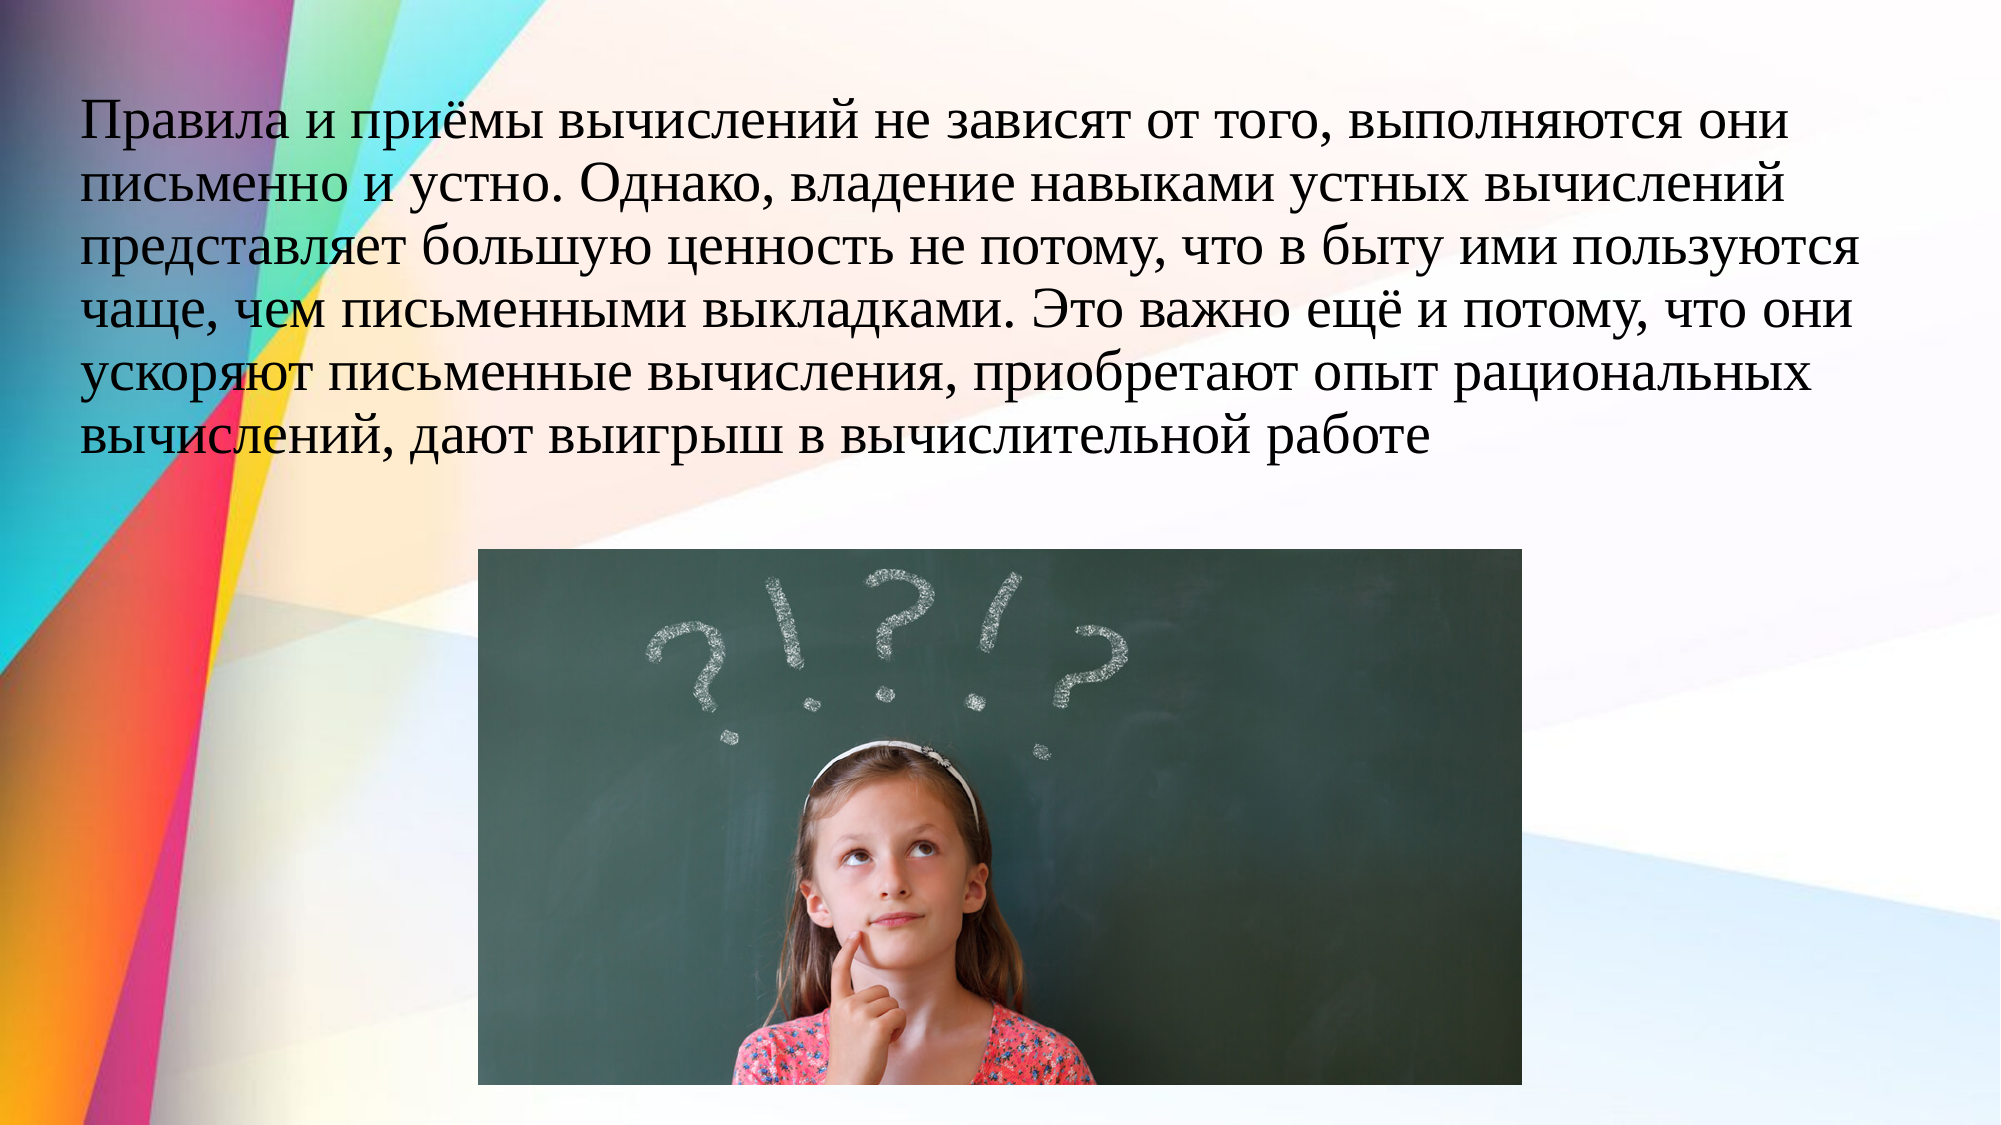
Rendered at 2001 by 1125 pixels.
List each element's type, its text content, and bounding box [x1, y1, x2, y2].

picture [478, 549, 1522, 1085]
list Правила и приёмы вычислений не зависят от того, выполняются они письменно и устно. Однако, владение навыками устных вычислений представляет большую ценность не потому, что в быту ими пользуются чаще, чем письменными выкладками. Это важно ещё и потому, что они ускоряют письменные вычисления, приобретают опыт рациональных вычислений, дают выигрыш в вычислительной работе [65, 81, 2000, 1125]
picture [0, 0, 2001, 1125]
